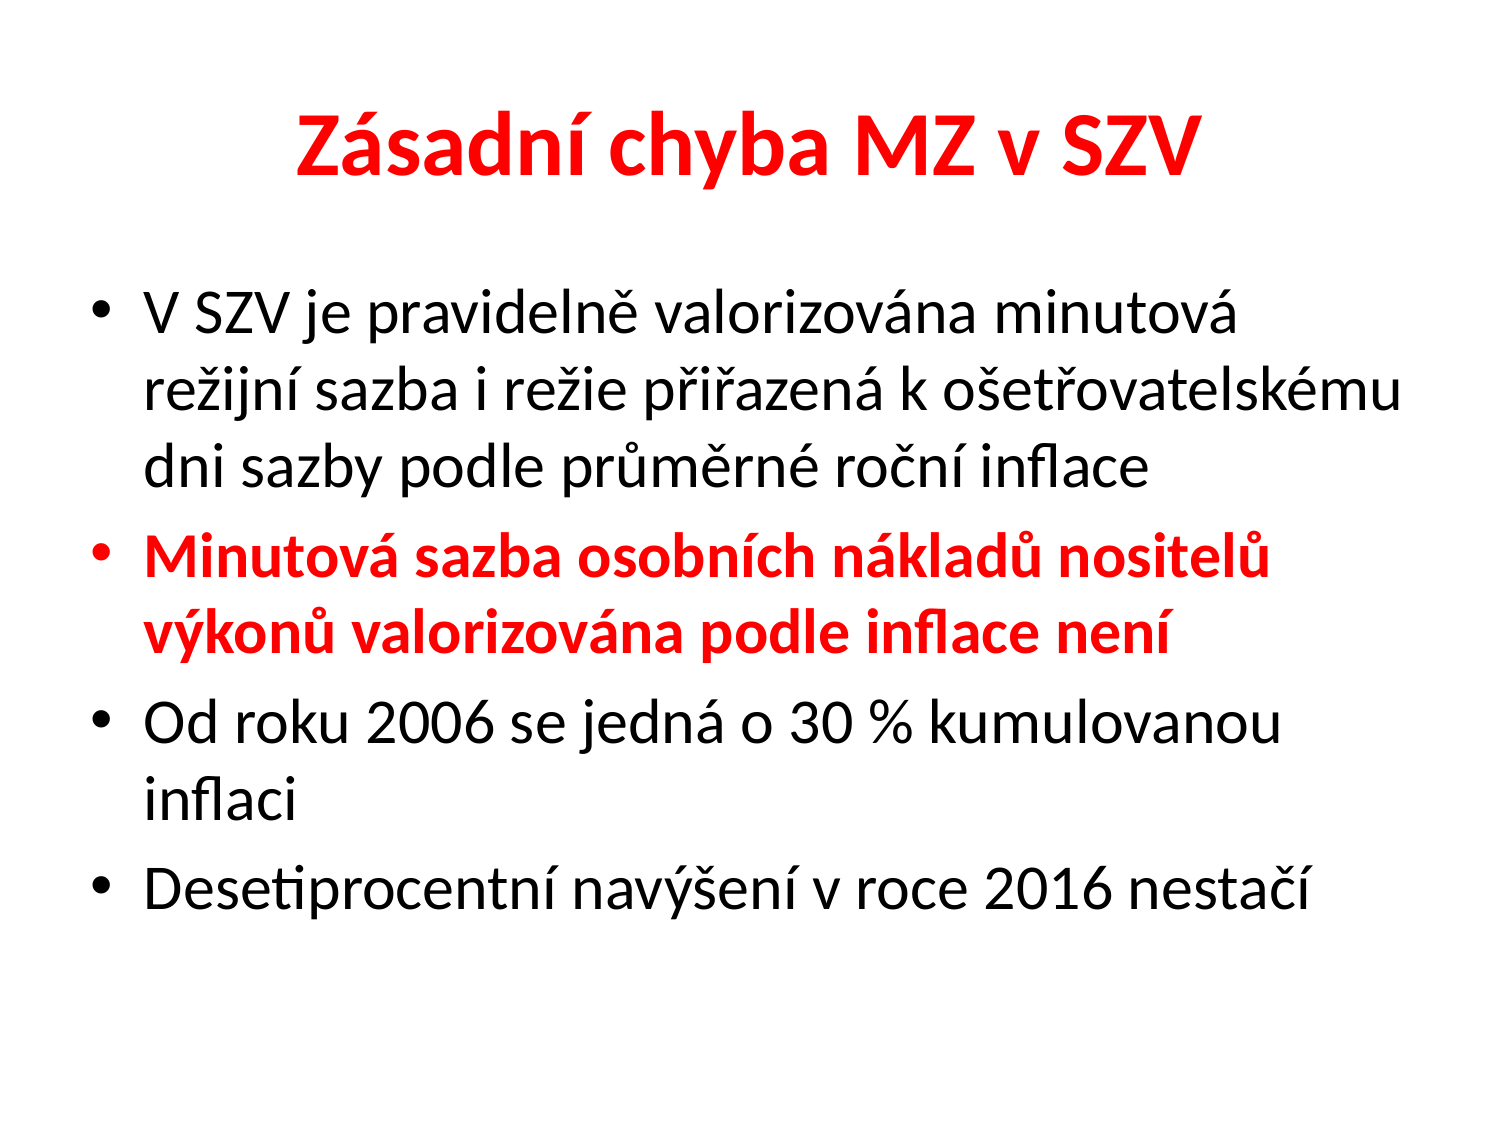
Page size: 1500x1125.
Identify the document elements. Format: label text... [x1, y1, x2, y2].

title Zásadní chyba MZ v SZV [75, 45, 1425, 233]
list V SZV je pravidelně valorizována minutová režijní sazba i režie přiřazená k ošetřovatelskému dni sazby podle průměrné roční inflace Minutová sazba osobních nákladů nositelů výkonů valorizována podle inflace není Od roku 2006 se jedná o 30 % kumulovanou inflaci Desetiprocentní navýšení v roce 2016 nestačí [75, 262, 1425, 1005]
